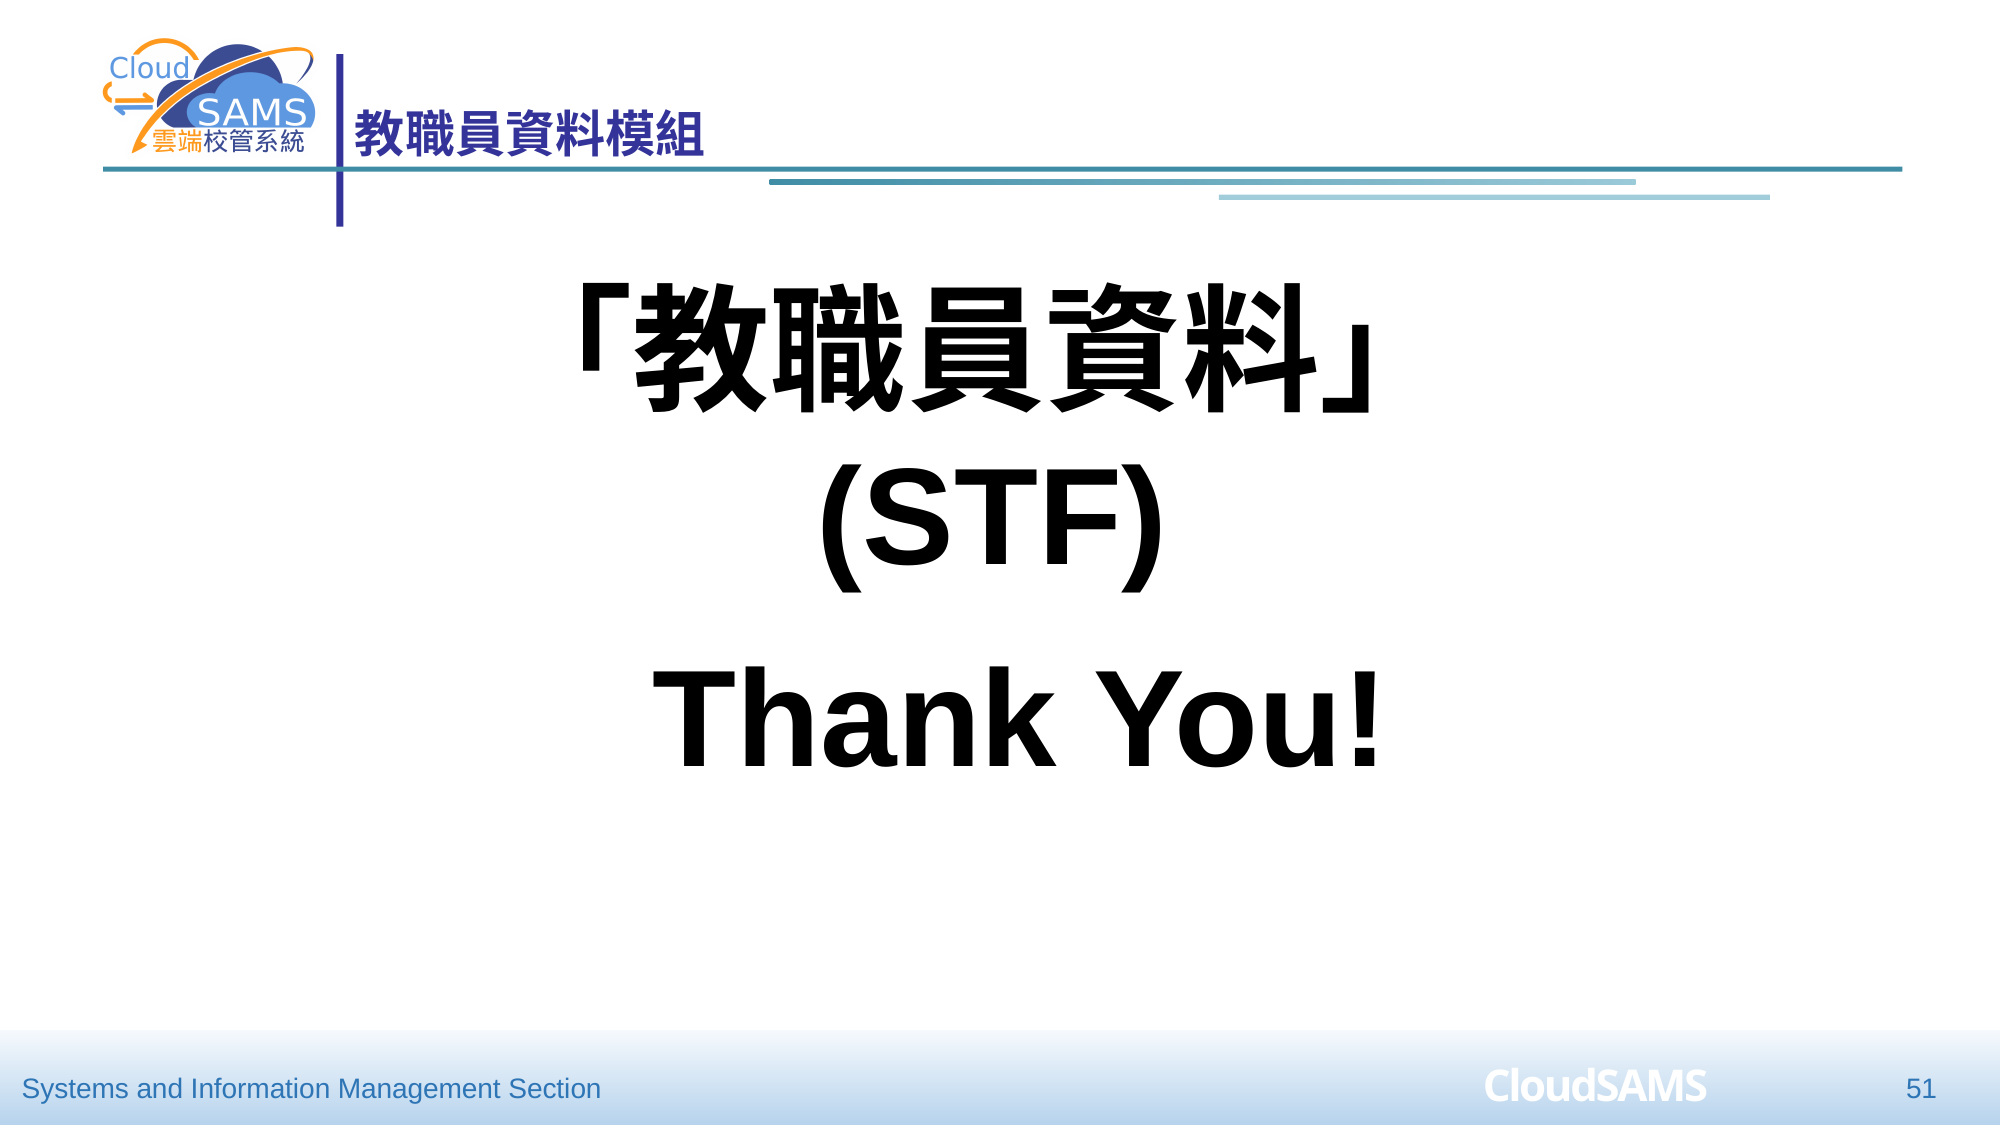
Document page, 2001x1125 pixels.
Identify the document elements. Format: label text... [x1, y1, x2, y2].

picture [87, 7, 349, 175]
title 教職員資料模組 [340, 44, 1907, 170]
slide_number 51 [1755, 1063, 1952, 1125]
text_box 「教職員資料」(STF) [480, 255, 1505, 600]
text_box Thank You! [638, 621, 1404, 802]
